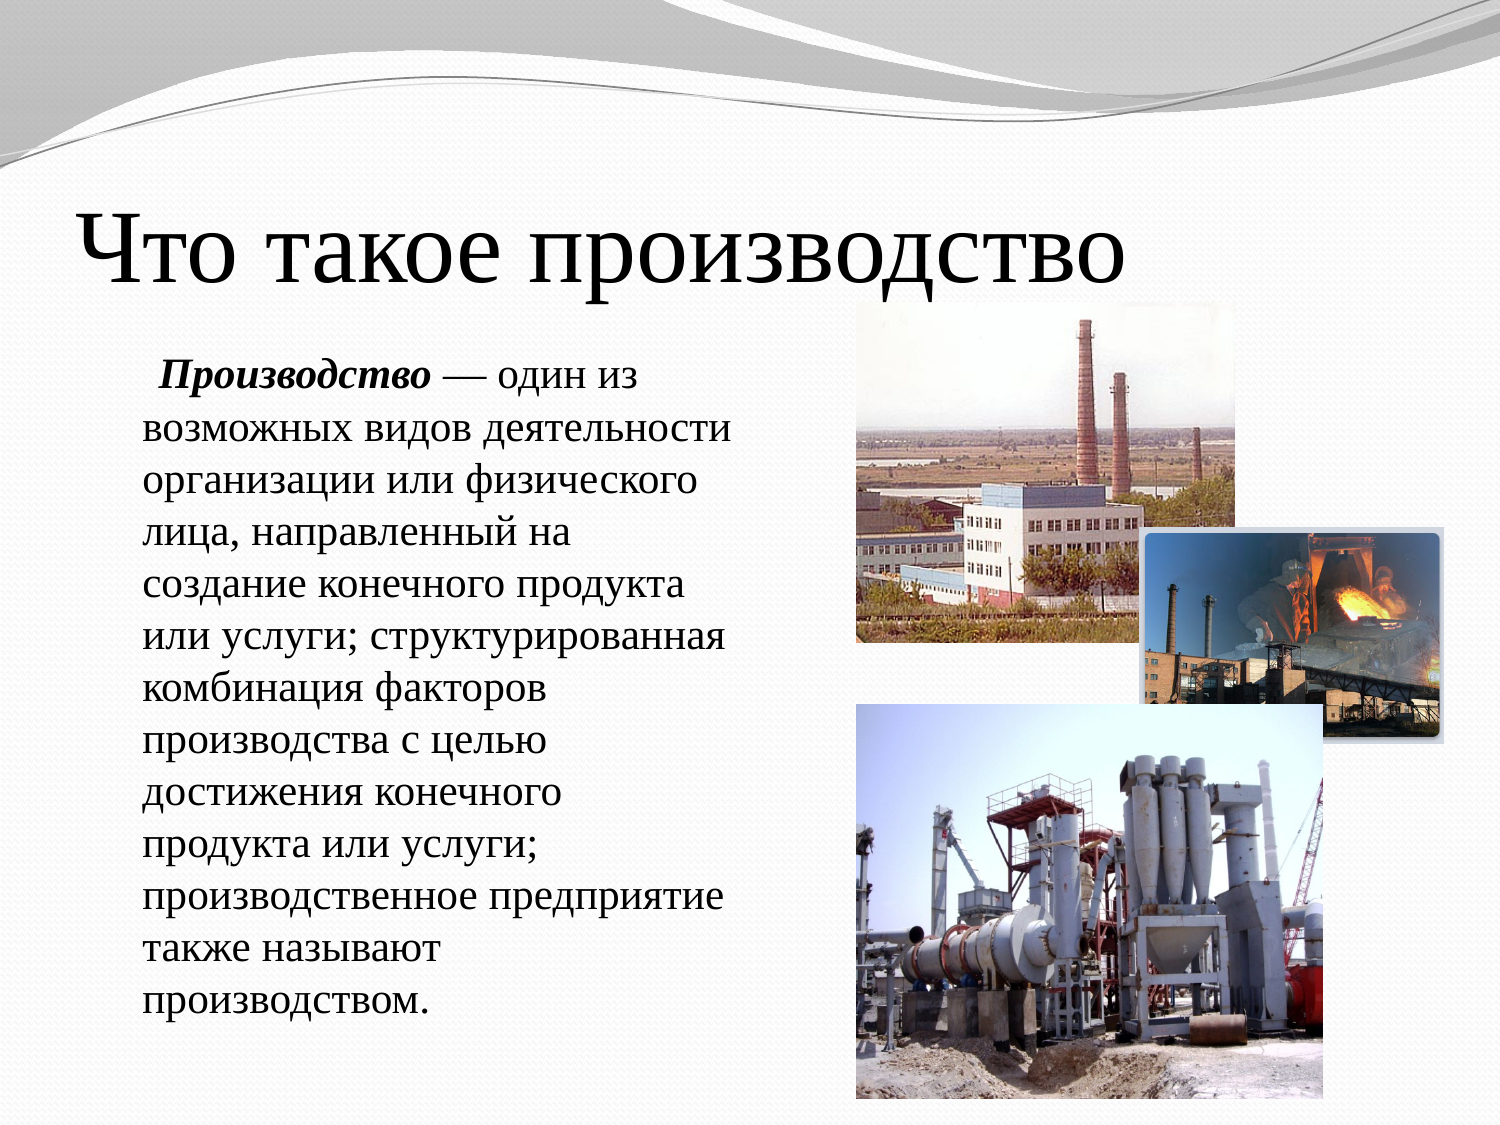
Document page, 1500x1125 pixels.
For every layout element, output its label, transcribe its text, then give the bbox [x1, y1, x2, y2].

title Что такое производство [74, 115, 1426, 304]
picture [855, 526, 1444, 1099]
list Производство — один из возможных видов деятельности организации или физического лица, направленный на создание конечного продукта или услуги; структурированная комбинация факторов производства с целью достижения конечного продукта или услуги; производственное предприятие также называют производством. [88, 337, 752, 1081]
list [855, 302, 1236, 643]
